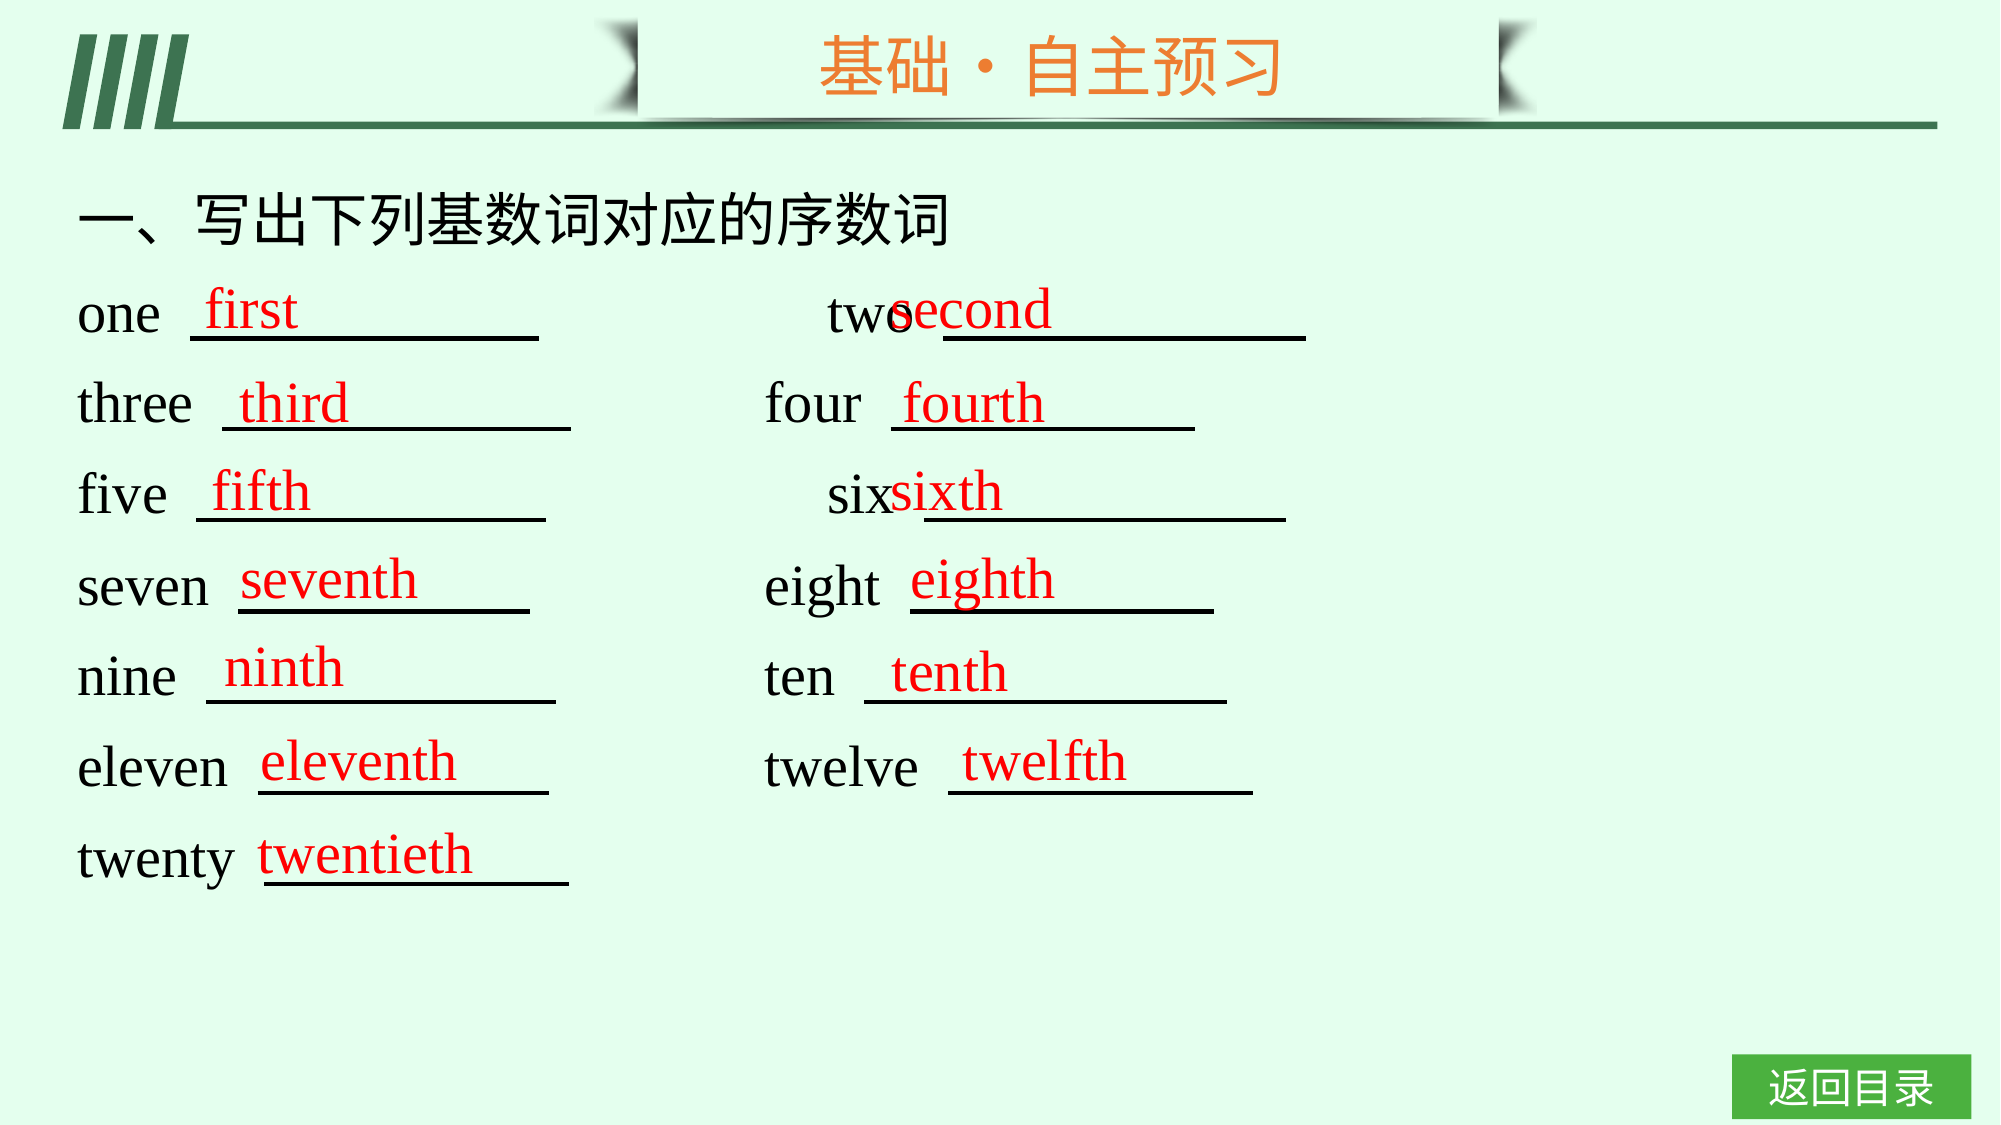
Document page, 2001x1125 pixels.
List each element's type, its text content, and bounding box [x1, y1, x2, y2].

text_box eleventh [245, 700, 545, 800]
text_box ninth [209, 606, 360, 706]
text_box third [225, 342, 366, 442]
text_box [594, 16, 1537, 127]
text_box seventh [225, 518, 434, 618]
text_box fourth [887, 342, 1061, 442]
text_box twentieth [242, 793, 490, 893]
text_box 一、写出下列基数词对应的序数词 one two three four five six seven eight nine ten eleven twelve twenty [62, 154, 1938, 897]
text_box twelfth [948, 700, 1144, 800]
text_box tenth [877, 611, 1024, 711]
text_box fifth [196, 430, 327, 530]
text_box eighth [895, 518, 1072, 618]
text_box second [875, 249, 1068, 348]
text_box first [189, 249, 314, 348]
text_box sixth [875, 430, 1019, 530]
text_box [62, 34, 1938, 130]
